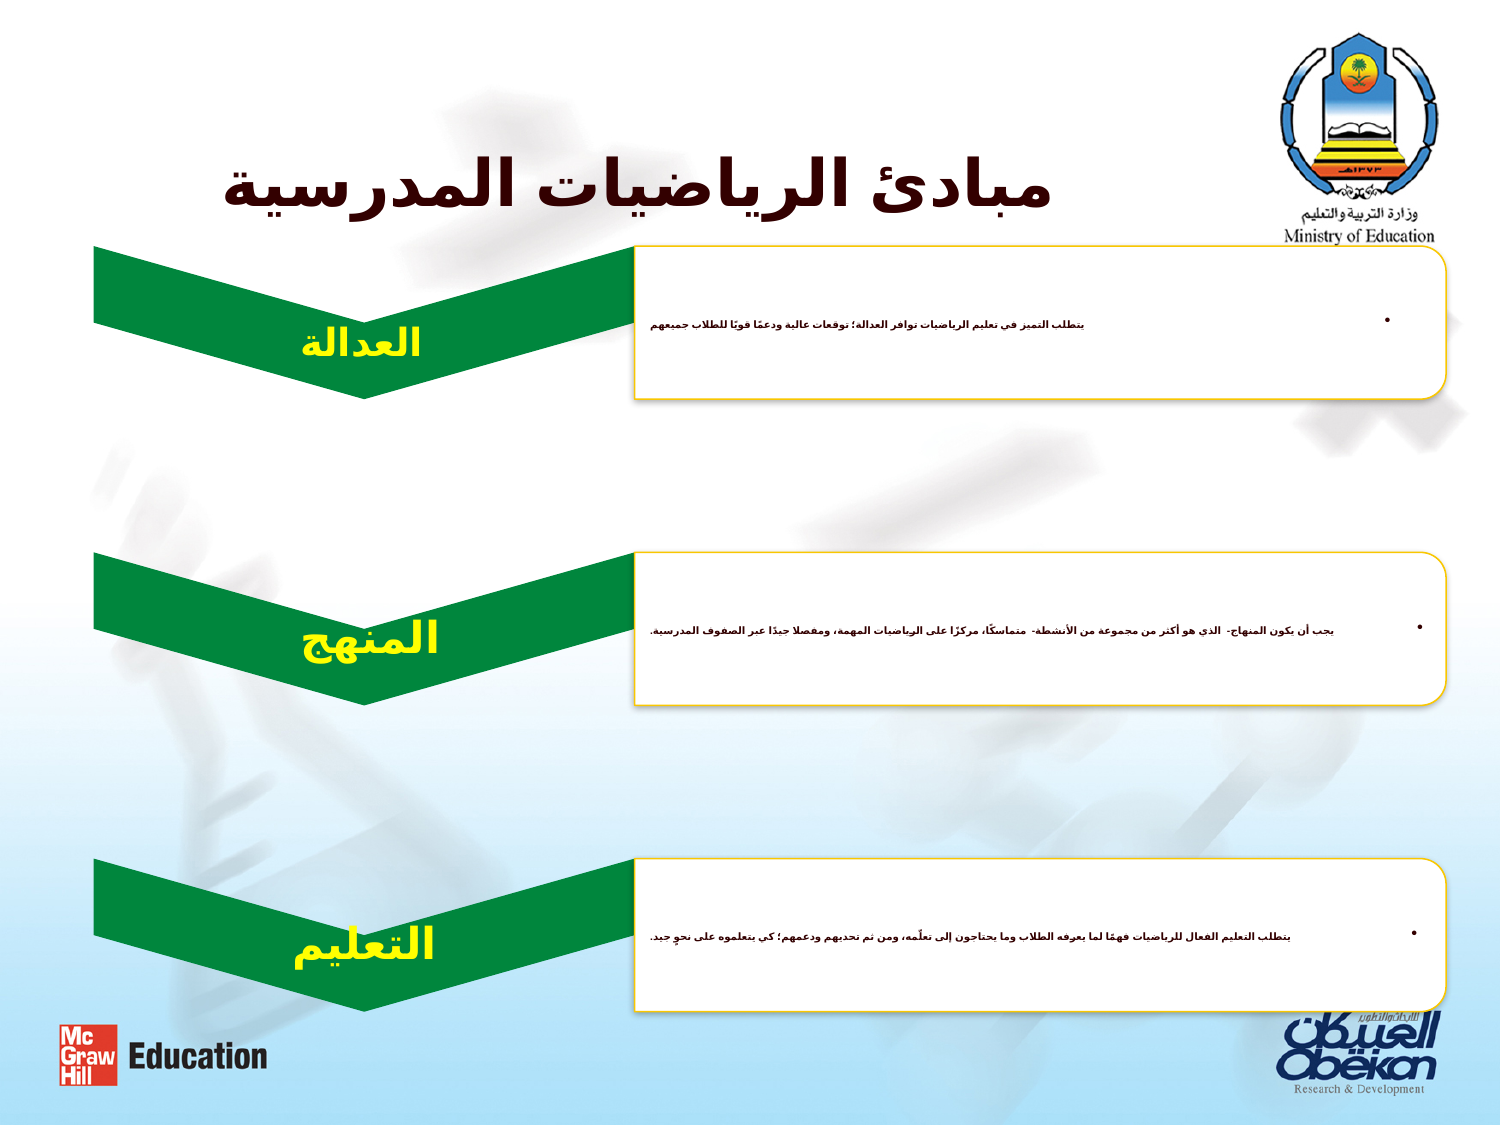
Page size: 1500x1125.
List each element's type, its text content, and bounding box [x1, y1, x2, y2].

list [93, 245, 1447, 1012]
text_box مبادئ الرياضيات المدرسية [35, 58, 1243, 227]
picture [0, 0, 1500, 1125]
